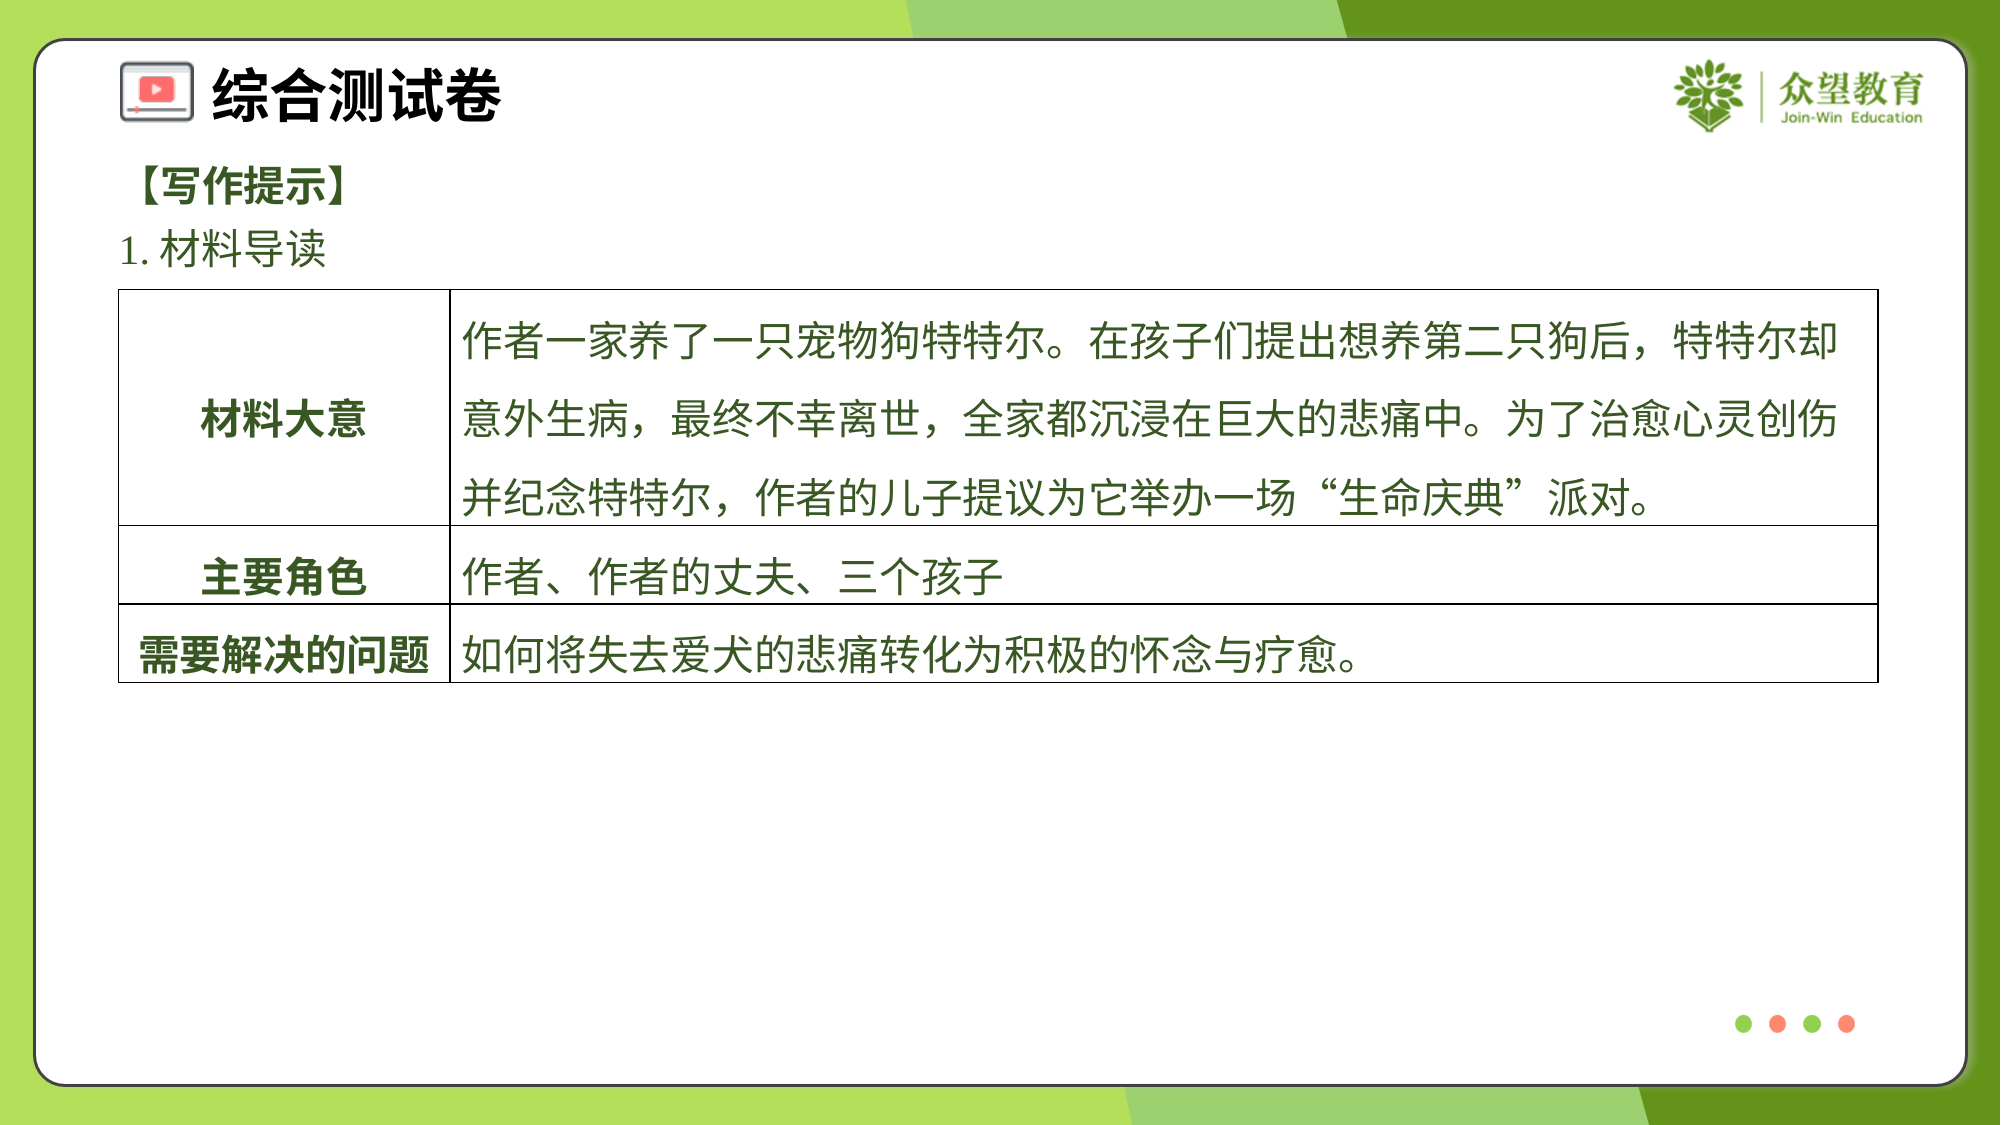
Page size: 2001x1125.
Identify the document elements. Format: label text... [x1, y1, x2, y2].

table_cell 主要角色 [119, 526, 449, 603]
table_header 作者一家养了一只宠物狗特特尔。在孩子们提出想养第二只狗后，特特尔却意外生病，最终不幸离世，全家都沉浸在巨大的悲痛中。为了治愈心灵创伤并纪念特特尔，作者的儿子提议为它举办一场“生命庆典”派对。 [451, 290, 1877, 525]
text_box 【写作提示】 1.材料导读 [118, 147, 1883, 268]
table_cell 作者、作者的丈夫、三个孩子 [451, 526, 1877, 603]
table_header 材料大意 [119, 290, 449, 525]
picture [0, 0, 2000, 1125]
table_cell 如何将失去爱犬的悲痛转化为积极的怀念与疗愈。 [451, 605, 1877, 682]
table_cell 需要解决的问题 [119, 605, 449, 682]
